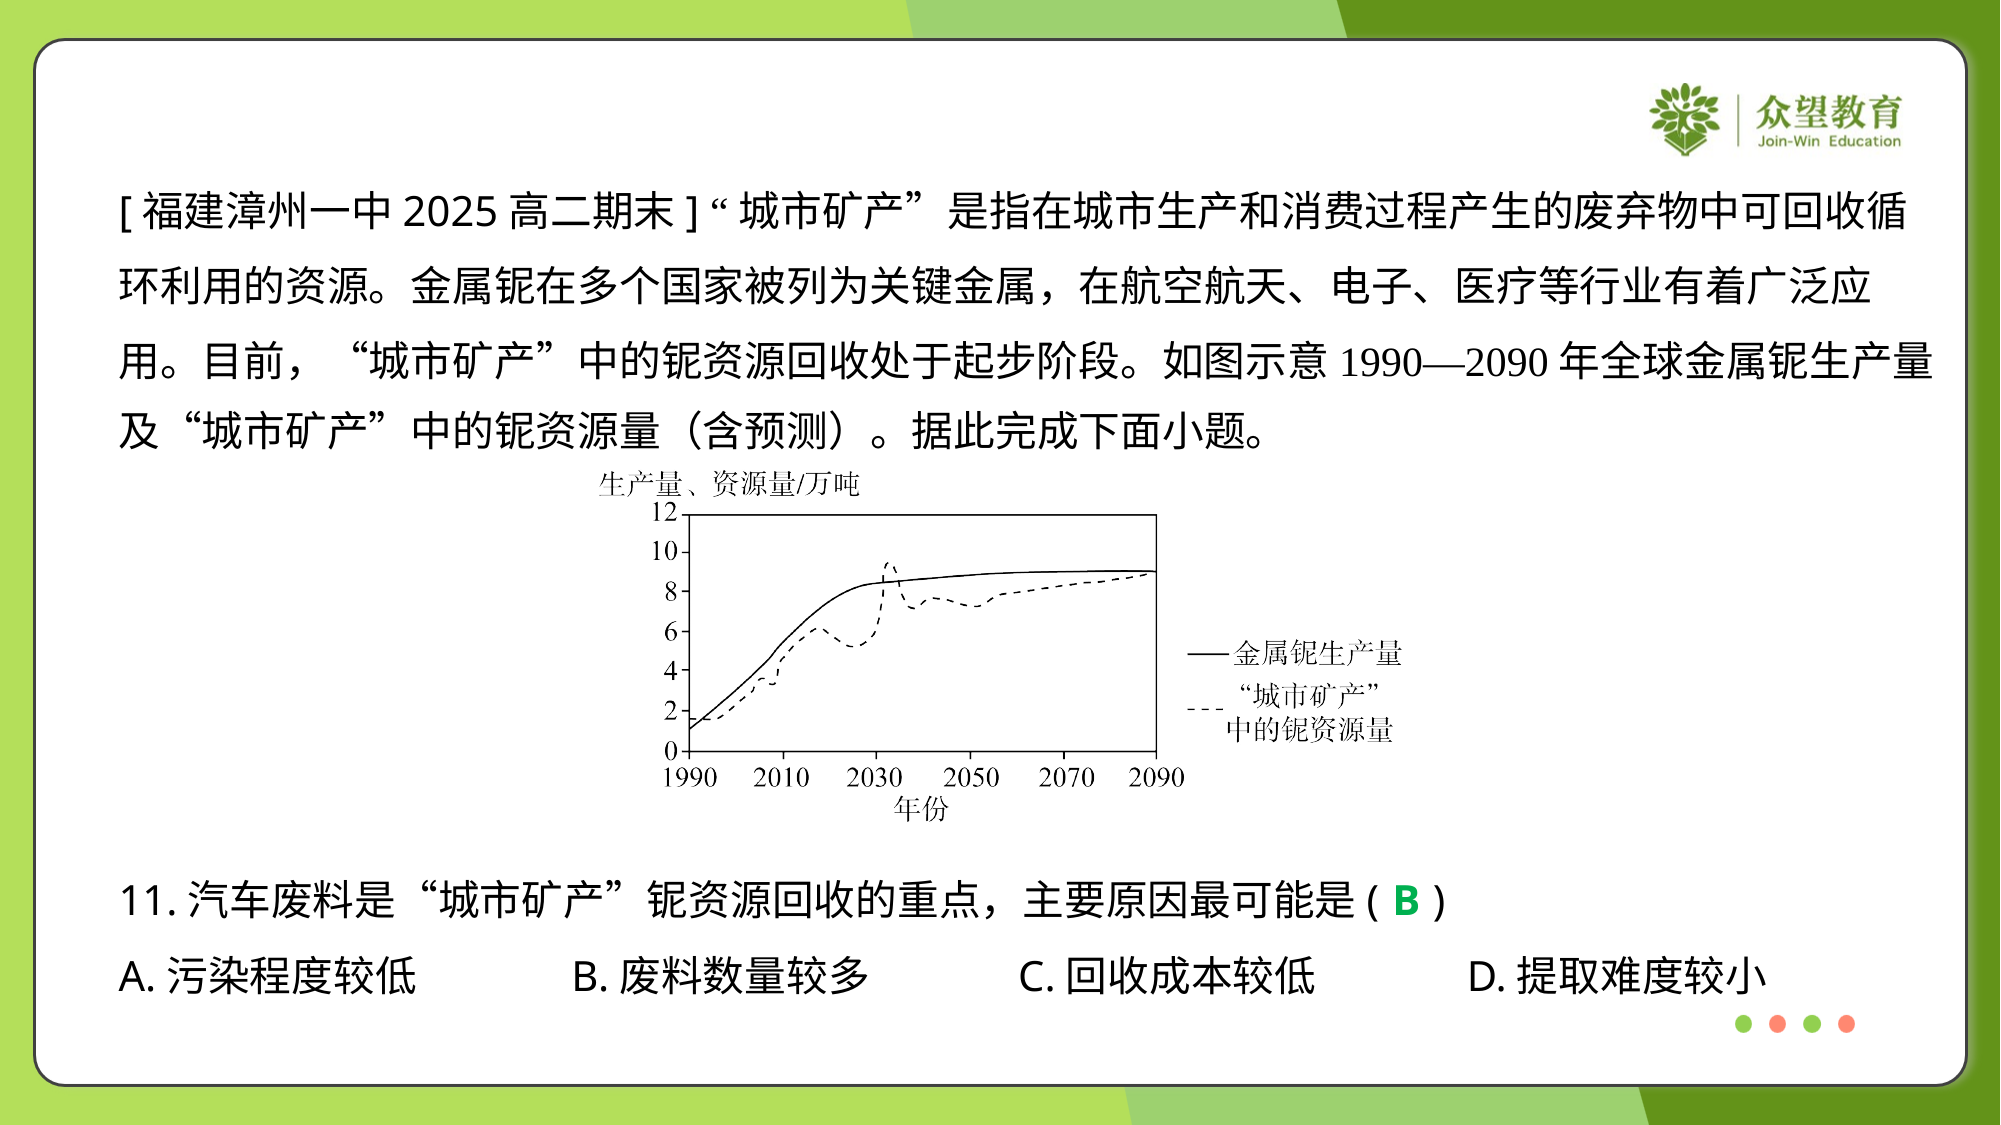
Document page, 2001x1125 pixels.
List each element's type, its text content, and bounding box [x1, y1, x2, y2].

text_box 11.汽车废料是“城市矿产”铌资源回收的重点，主要原因最可能是( ) [1436, 848, 1883, 916]
text_box A.污染程度较低 B.废料数量较多 C.回收成本较低 D.提取难度较小 [118, 924, 1883, 992]
text_box B [1377, 848, 1436, 916]
text_box [福建漳州一中2025高二期末] “城市矿产”是指在城市生产和消费过程产生的废弃物中可回收循 环利用的资源。金属铌在多个国家被列为关键金属，在航空航天、电子、医疗等行业有着广泛应 用。目前，“城市矿产”中的铌资源回收处于起步阶段。如图示意1990—2090年全球金属铌生产量 及“城市矿产”中的铌资源量（含预测）。据此完成下面小题。 [118, 159, 1883, 448]
text_box 11.汽车废料是“城市矿产”铌资源回收的重点，主要原因最可能是( ) [118, 848, 1377, 916]
picture [0, 0, 2000, 1125]
